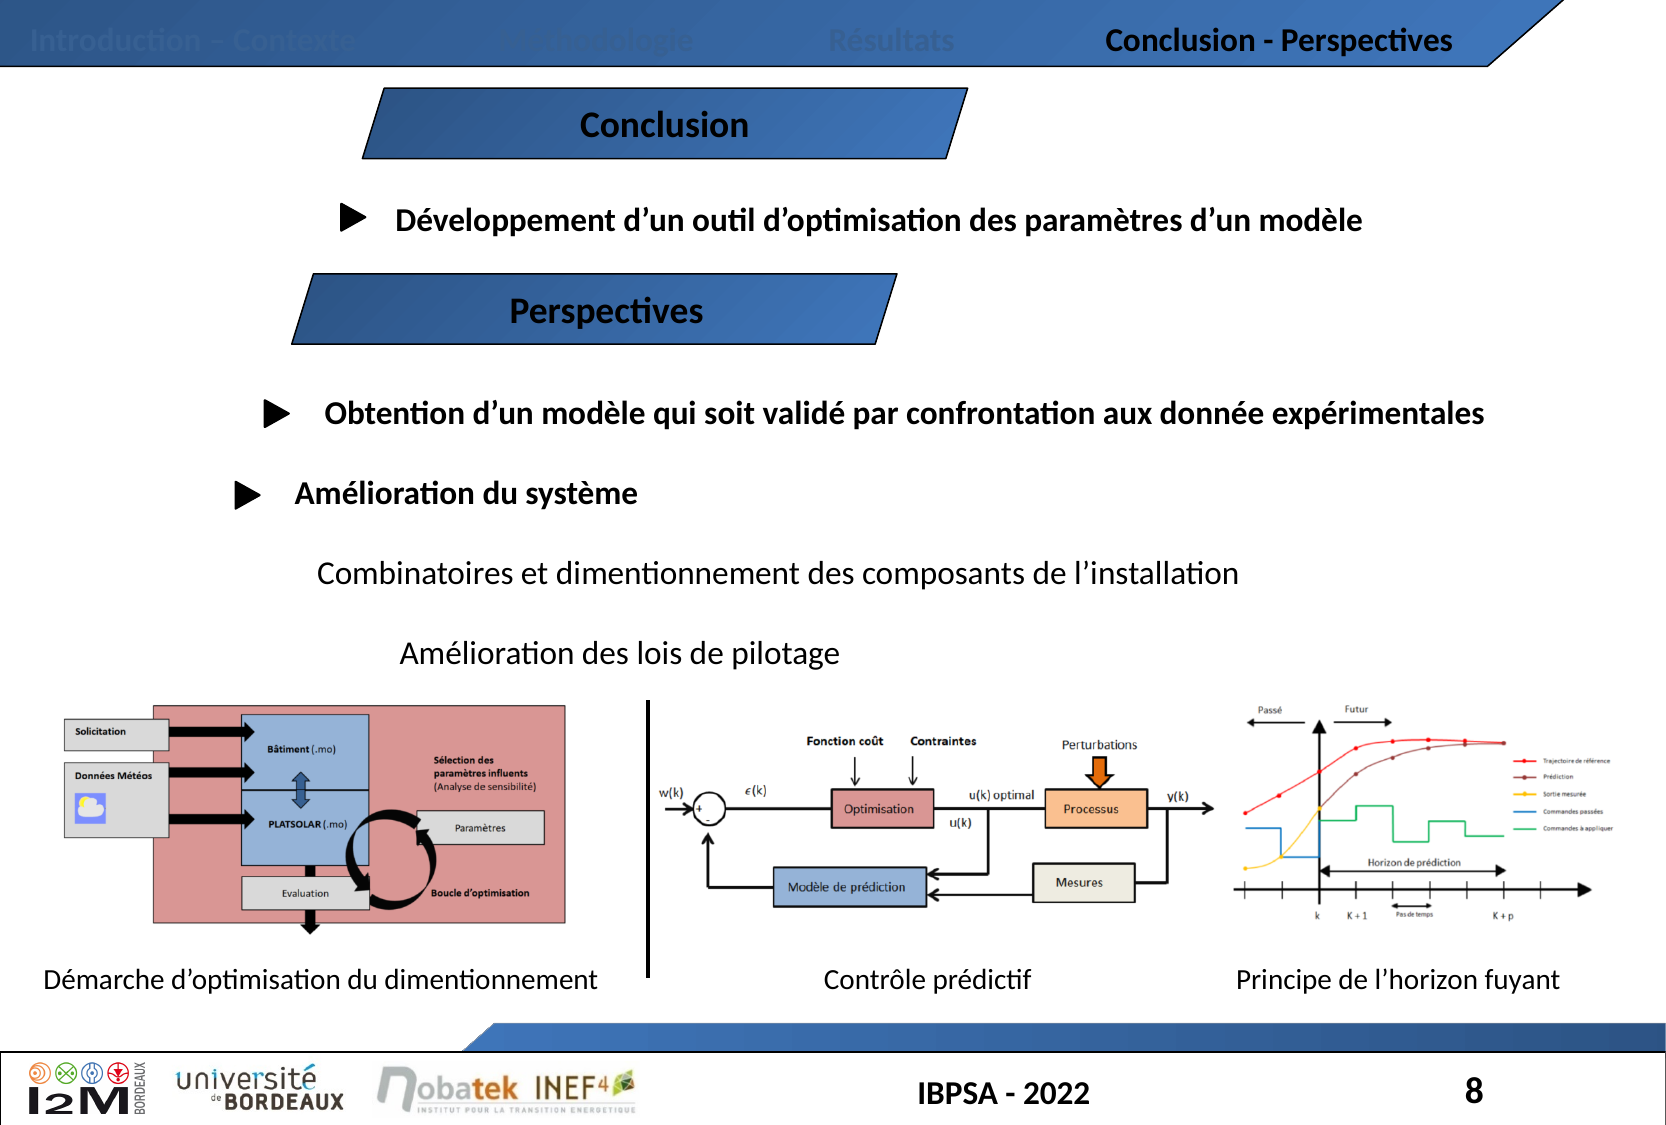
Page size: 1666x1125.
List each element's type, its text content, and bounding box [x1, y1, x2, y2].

picture [372, 1061, 640, 1118]
text_box Développement d’un outil d’optimisation des paramètres d’un modèle [275, 190, 1576, 246]
text_box Obtention d’un modèle qui soit validé par confrontation aux donnée expérimentales Amélioration du système Combinatoires et dimentionnement des composants de l’installation Amélioration des lois de pilotage [2, 343, 1651, 679]
text_box [339, 201, 368, 233]
text_box [360, 86, 970, 161]
picture [653, 687, 1624, 930]
text_box Introduction – Contexte Méthodologie Résultats Conclusion - Perspectives [14, 11, 1624, 66]
picture [159, 1053, 361, 1125]
picture [29, 1062, 145, 1114]
text_box Perspectives [494, 278, 719, 339]
text_box [289, 271, 899, 347]
text_box [262, 398, 291, 429]
text_box Démarche d’optimisation du dimentionnement [28, 952, 629, 1003]
text_box Principe de l’horizon fuyant [1221, 952, 1666, 1003]
text_box [233, 479, 262, 511]
picture [58, 700, 568, 937]
text_box 8 [1450, 1058, 1663, 1125]
text_box Conclusion [565, 93, 765, 153]
text_box Contrôle prédictif [809, 952, 1221, 1003]
